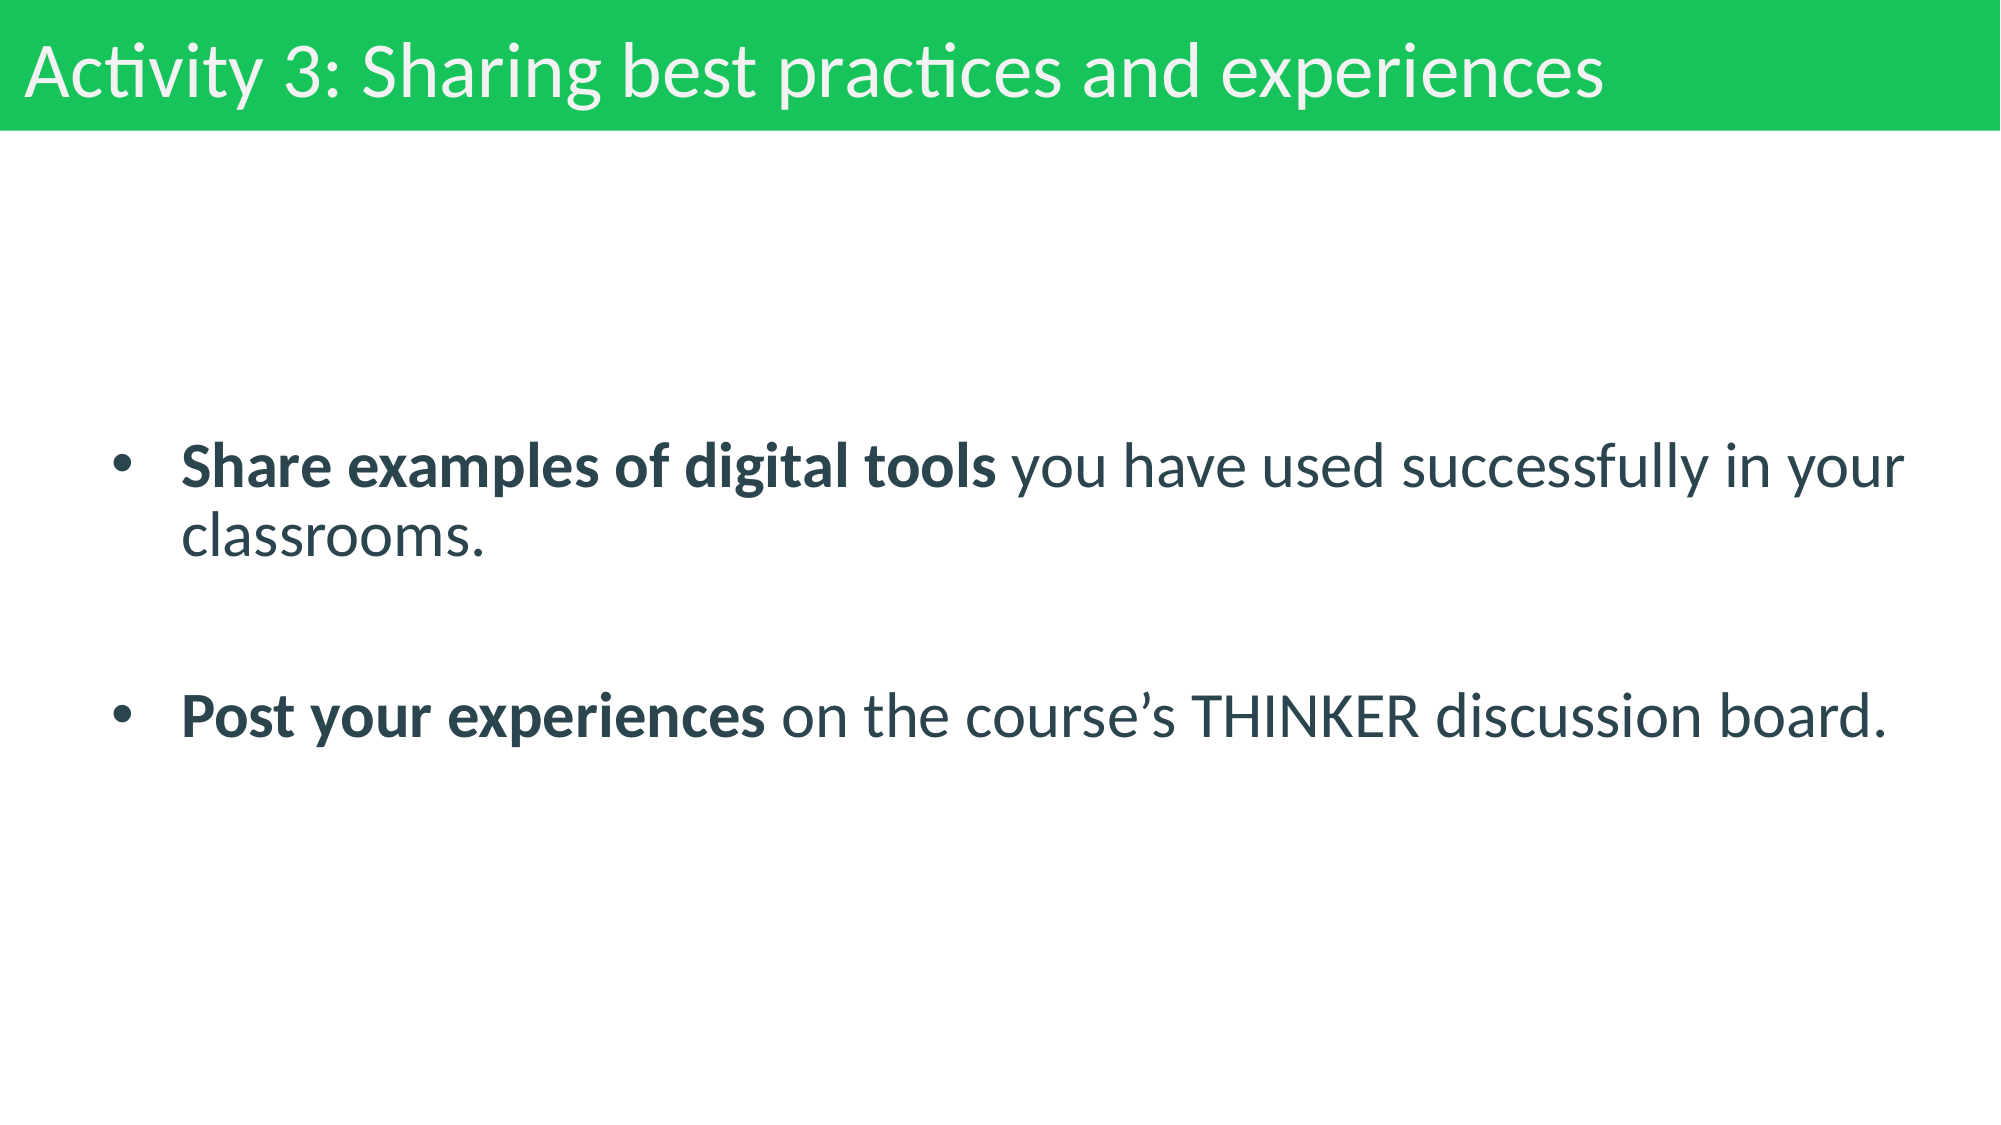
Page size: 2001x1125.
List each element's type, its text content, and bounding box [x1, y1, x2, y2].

title Activity 3: Sharing best practices and experiences [16, 13, 1976, 131]
list Share examples of digital tools you have used successfully in your classrooms. Post your experiences on the course’s THINKER discussion board. [16, 144, 1976, 1108]
